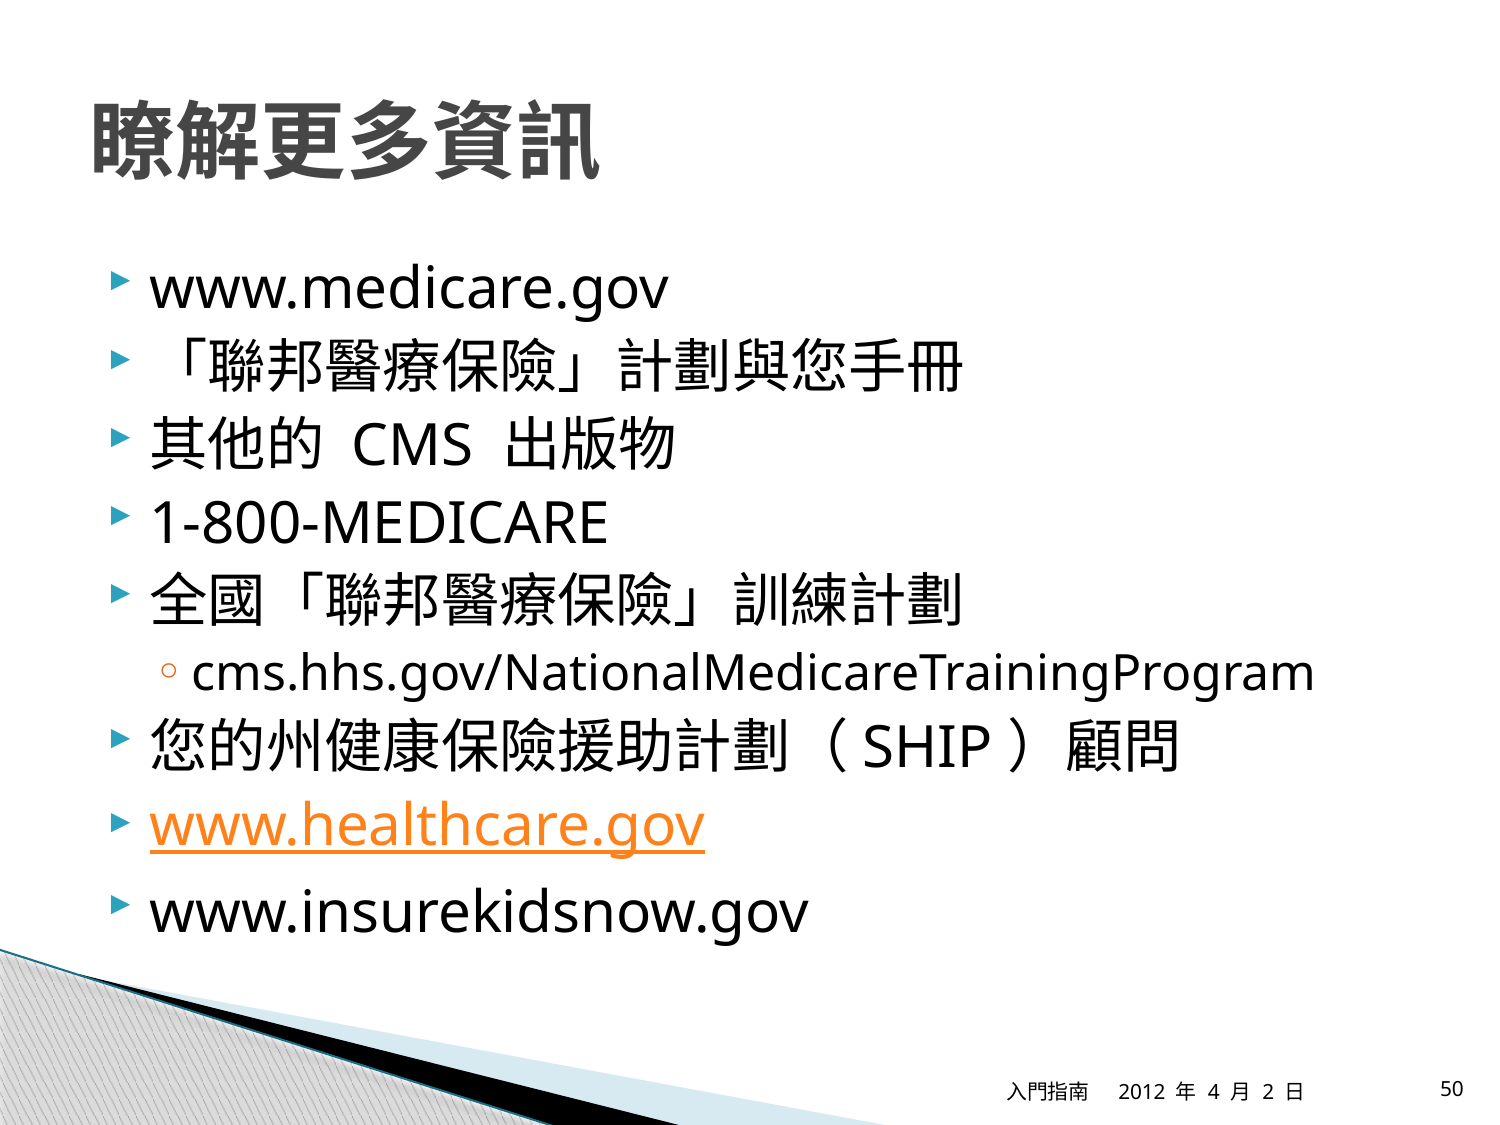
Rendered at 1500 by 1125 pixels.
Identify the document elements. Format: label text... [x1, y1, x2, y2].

slide_number 50 [1418, 1051, 1479, 1112]
title 瞭解更多資訊 [75, 45, 1425, 233]
list www.medicare.gov 「聯邦醫療保險」計劃與您手冊 其他的 CMS 出版物 1-800-MEDICARE 全國「聯邦醫療保險」訓練計劃 cms.hhs.gov/NationalMedicareTrainingProgram 您的州健康保險援助計劃（SHIP）顧問 www.healthcare.gov www.insurekidsnow.gov [75, 243, 1425, 986]
footer 入門指南 [718, 1051, 1105, 1112]
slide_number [1105, 1051, 1418, 1112]
